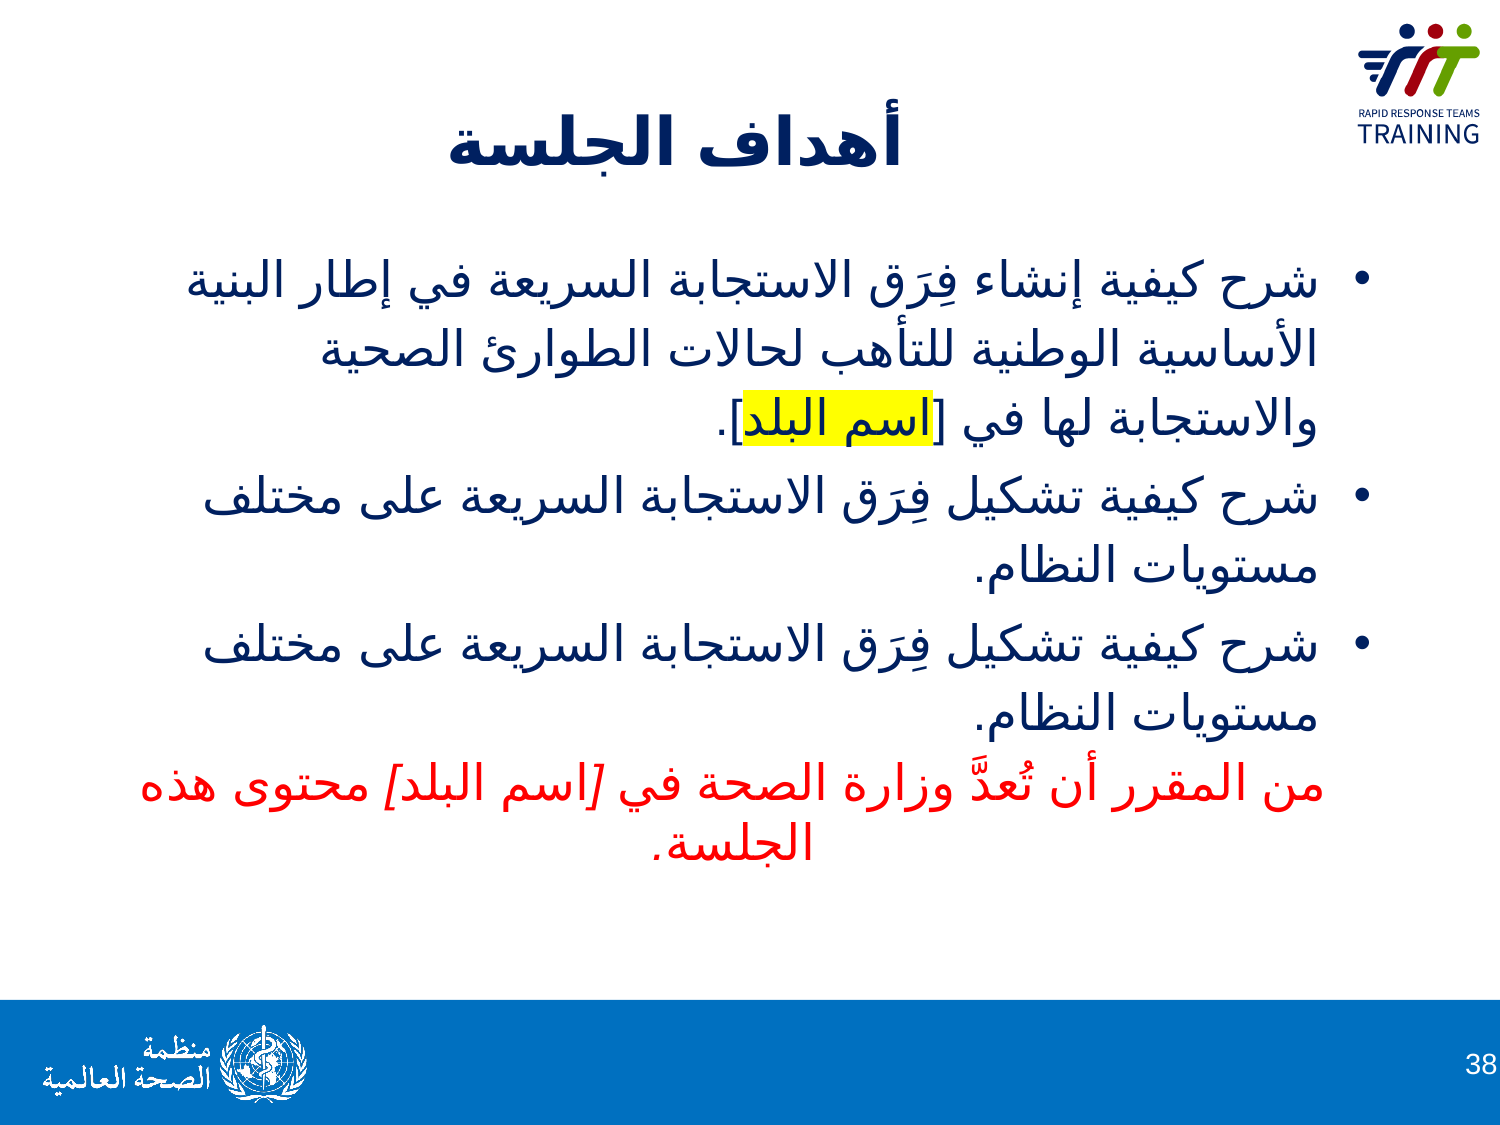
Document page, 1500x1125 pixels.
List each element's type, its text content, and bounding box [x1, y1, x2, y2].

list شرح كيفية إنشاء فِرَق الاستجابة السريعة في إطار البنية الأساسية الوطنية للتأهب لحالات الطوارئ الصحية والاستجابة لها في [اسم البلد]. شرح كيفية تشكيل فِرَق الاستجابة السريعة على مختلف مستويات النظام. شرح كيفية تشكيل فِرَق الاستجابة السريعة على مختلف مستويات النظام. من المقرر أن تُعدَّ وزارة الصحة في [اسم البلد] محتوى هذه الجلسة. [80, 230, 1386, 936]
picture [43, 1025, 307, 1103]
title أهداف الجلسة [0, 45, 1350, 233]
picture [1357, 23, 1480, 144]
